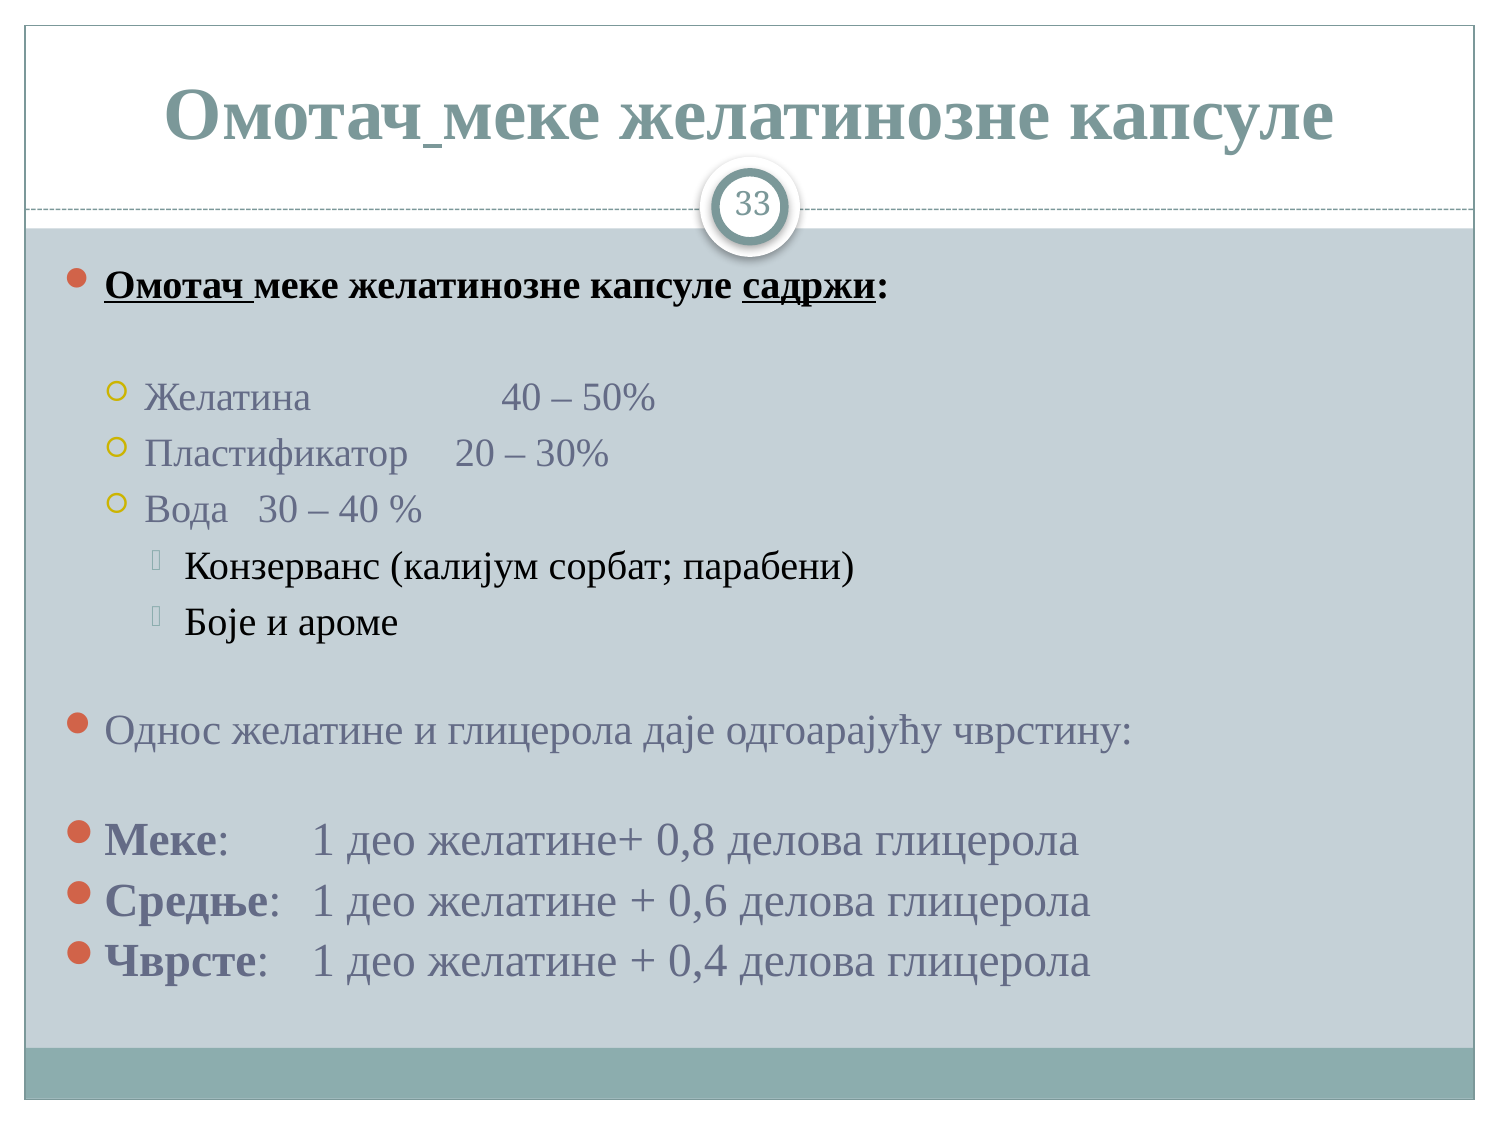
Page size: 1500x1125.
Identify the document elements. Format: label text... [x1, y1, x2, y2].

slide_number 33 [715, 168, 791, 241]
list Омотач меке желатинозне капсуле садржи: Желатина 40 – 50% Пластификатор 20 – 30% Вода 30 – 40 % Конзерванс (калијум сорбат; парабени) Боје и ароме Однос желатине и глицерола даје одгоарајућу чврстину: Меке: 1 део желатине+ 0,8 делова глицерола Средње: 1 део желатине + 0,6 делова глицерола Чврсте: 1 део желатине + 0,4 делова глицерола [49, 250, 1445, 1001]
title Омотач меке желатинозне капсуле [49, 37, 1450, 162]
